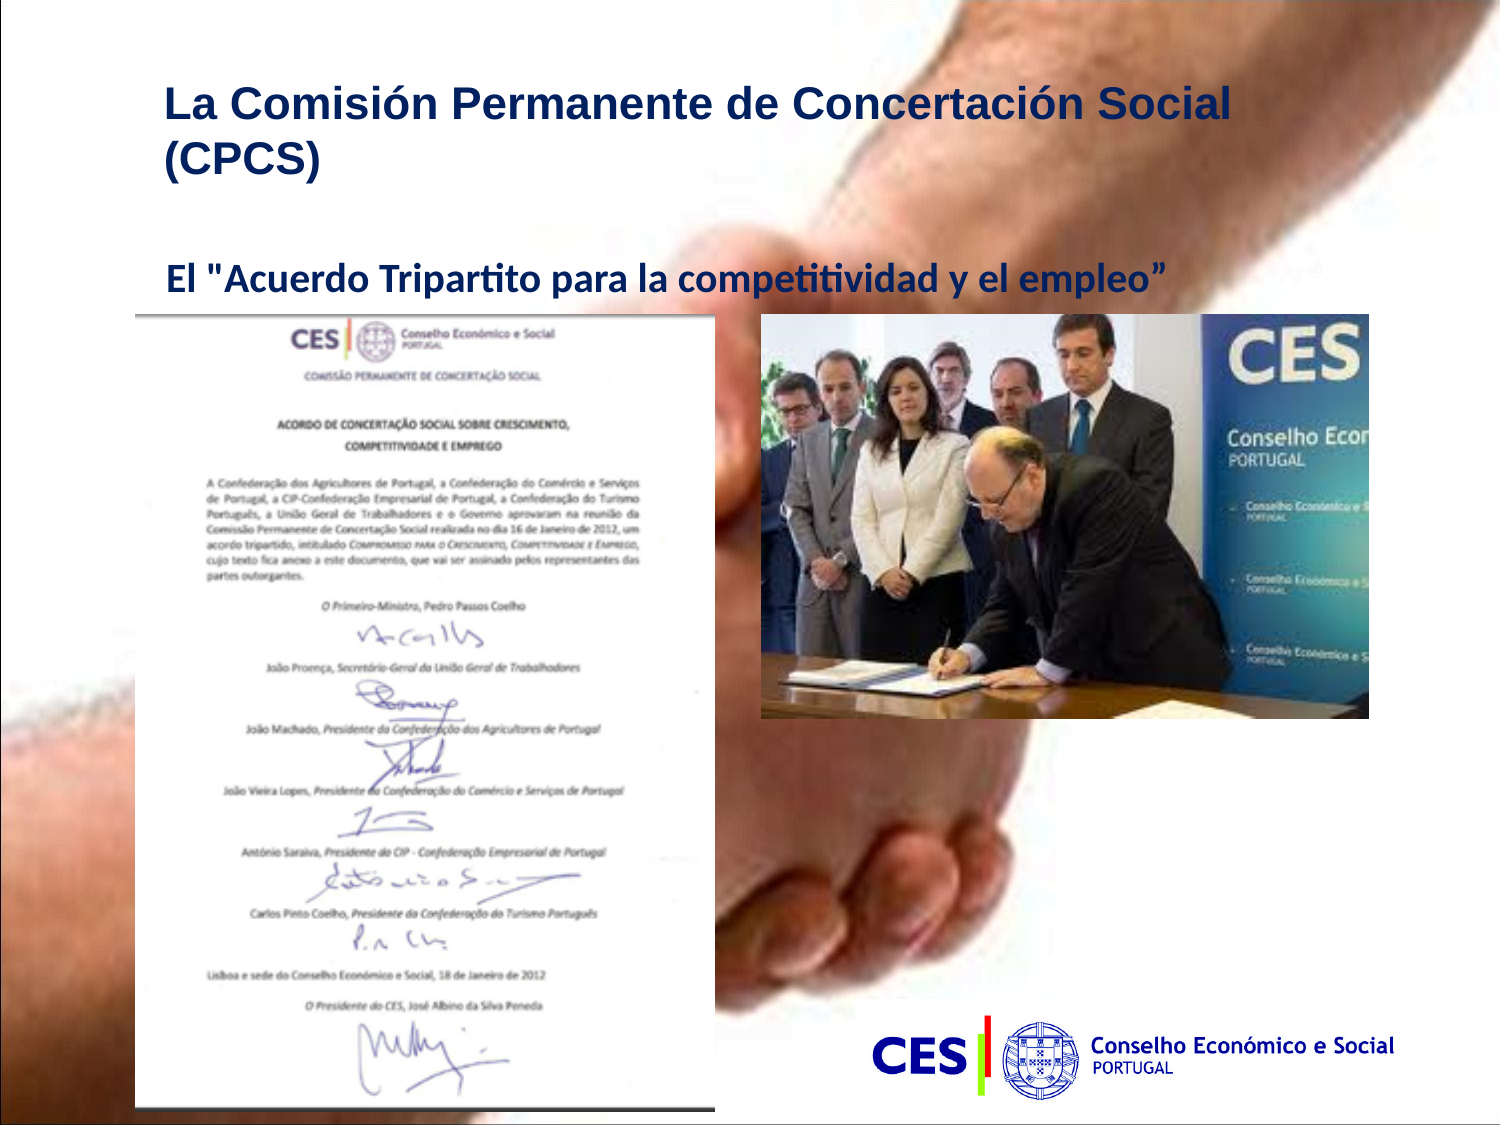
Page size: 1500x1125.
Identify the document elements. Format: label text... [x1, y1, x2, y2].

text_box El "Acuerdo Tripartito para la competitividad y el empleo” [53, 243, 1282, 309]
text_box La Comisión Permanente de Concertación Social (CPCS) [148, 66, 1249, 191]
picture [0, 0, 1500, 1125]
